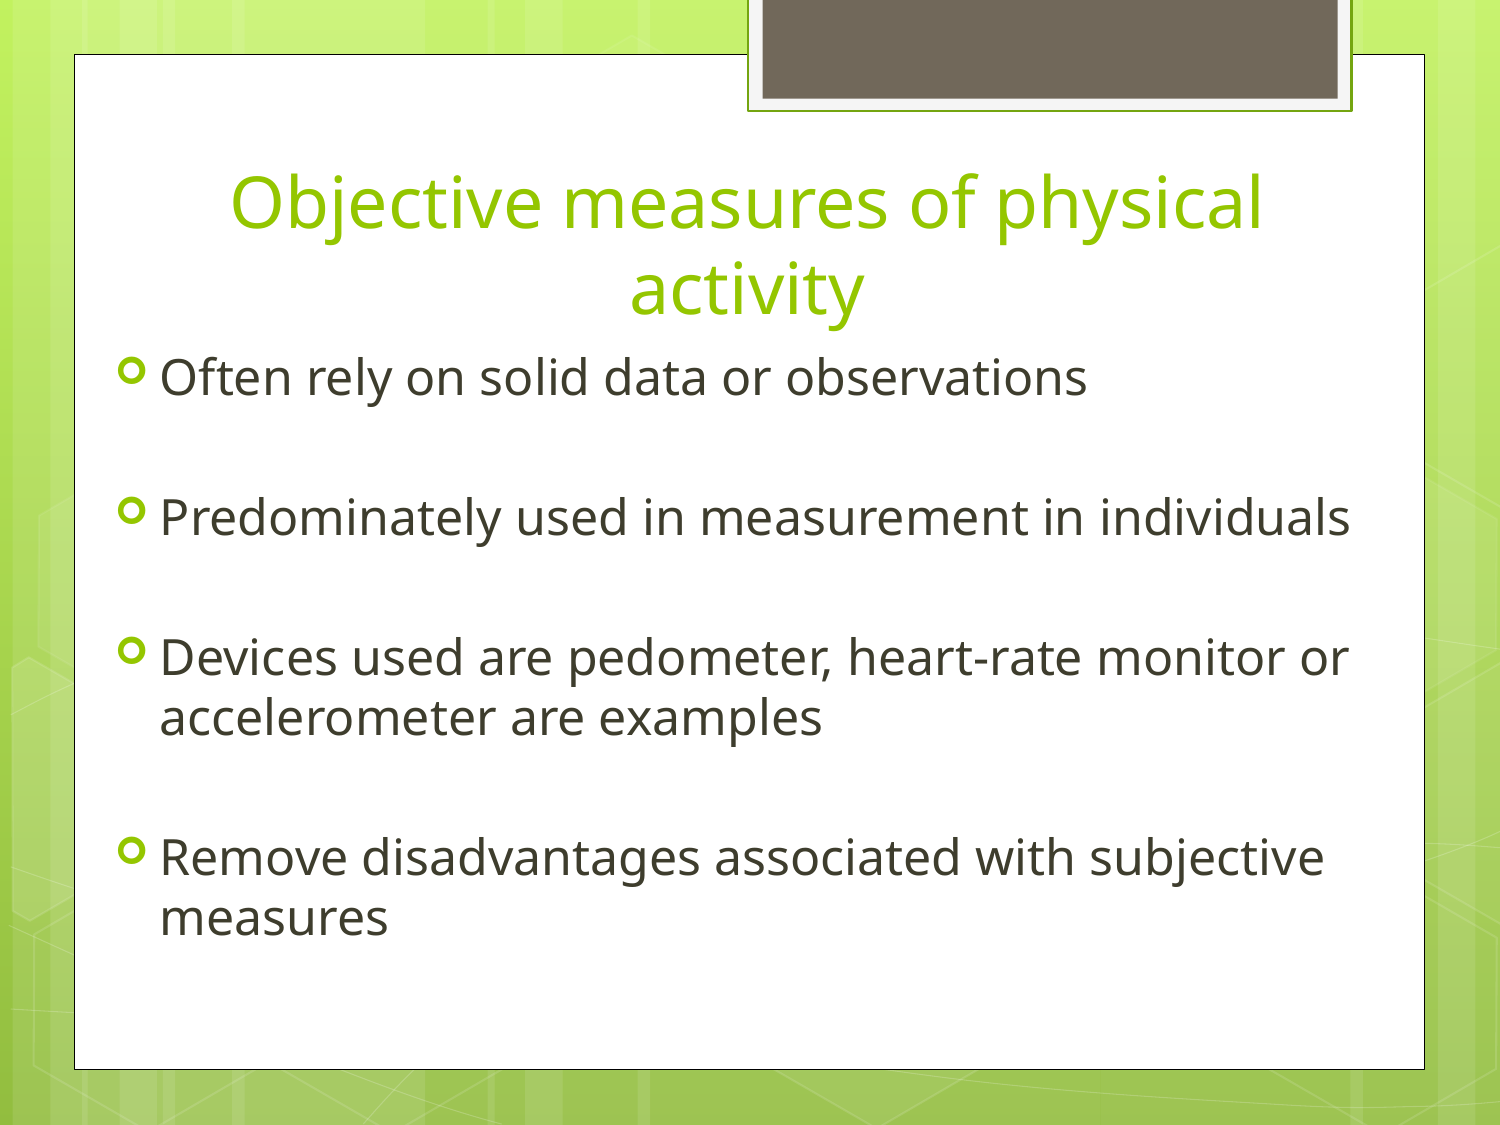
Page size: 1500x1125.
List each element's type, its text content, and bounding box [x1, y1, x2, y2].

title Objective measures of physical activity [171, 149, 1324, 337]
list Often rely on solid data or observations Predominately used in measurement in individuals Devices used are pedometer, heart-rate monitor or accelerometer are examples Remove disadvantages associated with subjective measures [88, 338, 1402, 1076]
